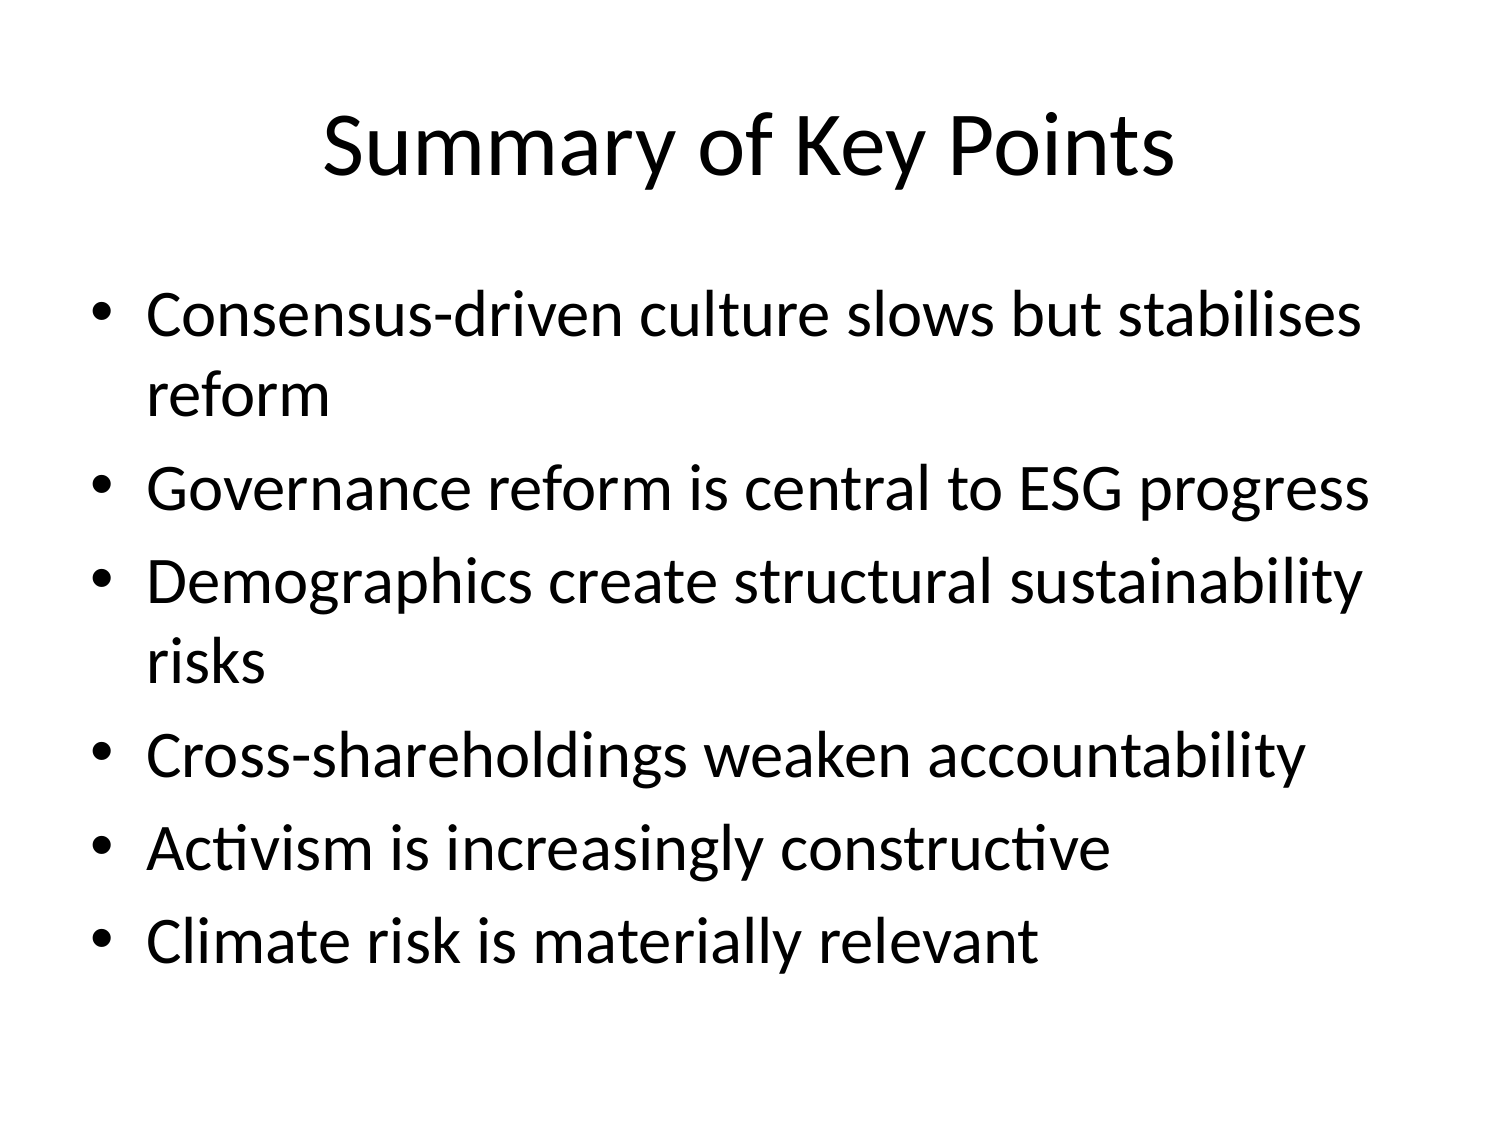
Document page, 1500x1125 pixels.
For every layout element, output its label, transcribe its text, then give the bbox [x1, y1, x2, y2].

title Summary of Key Points [75, 45, 1425, 233]
list Consensus-driven culture slows but stabilises reform Governance reform is central to ESG progress Demographics create structural sustainability risks Cross-shareholdings weaken accountability Activism is increasingly constructive Climate risk is materially relevant [75, 262, 1425, 1005]
